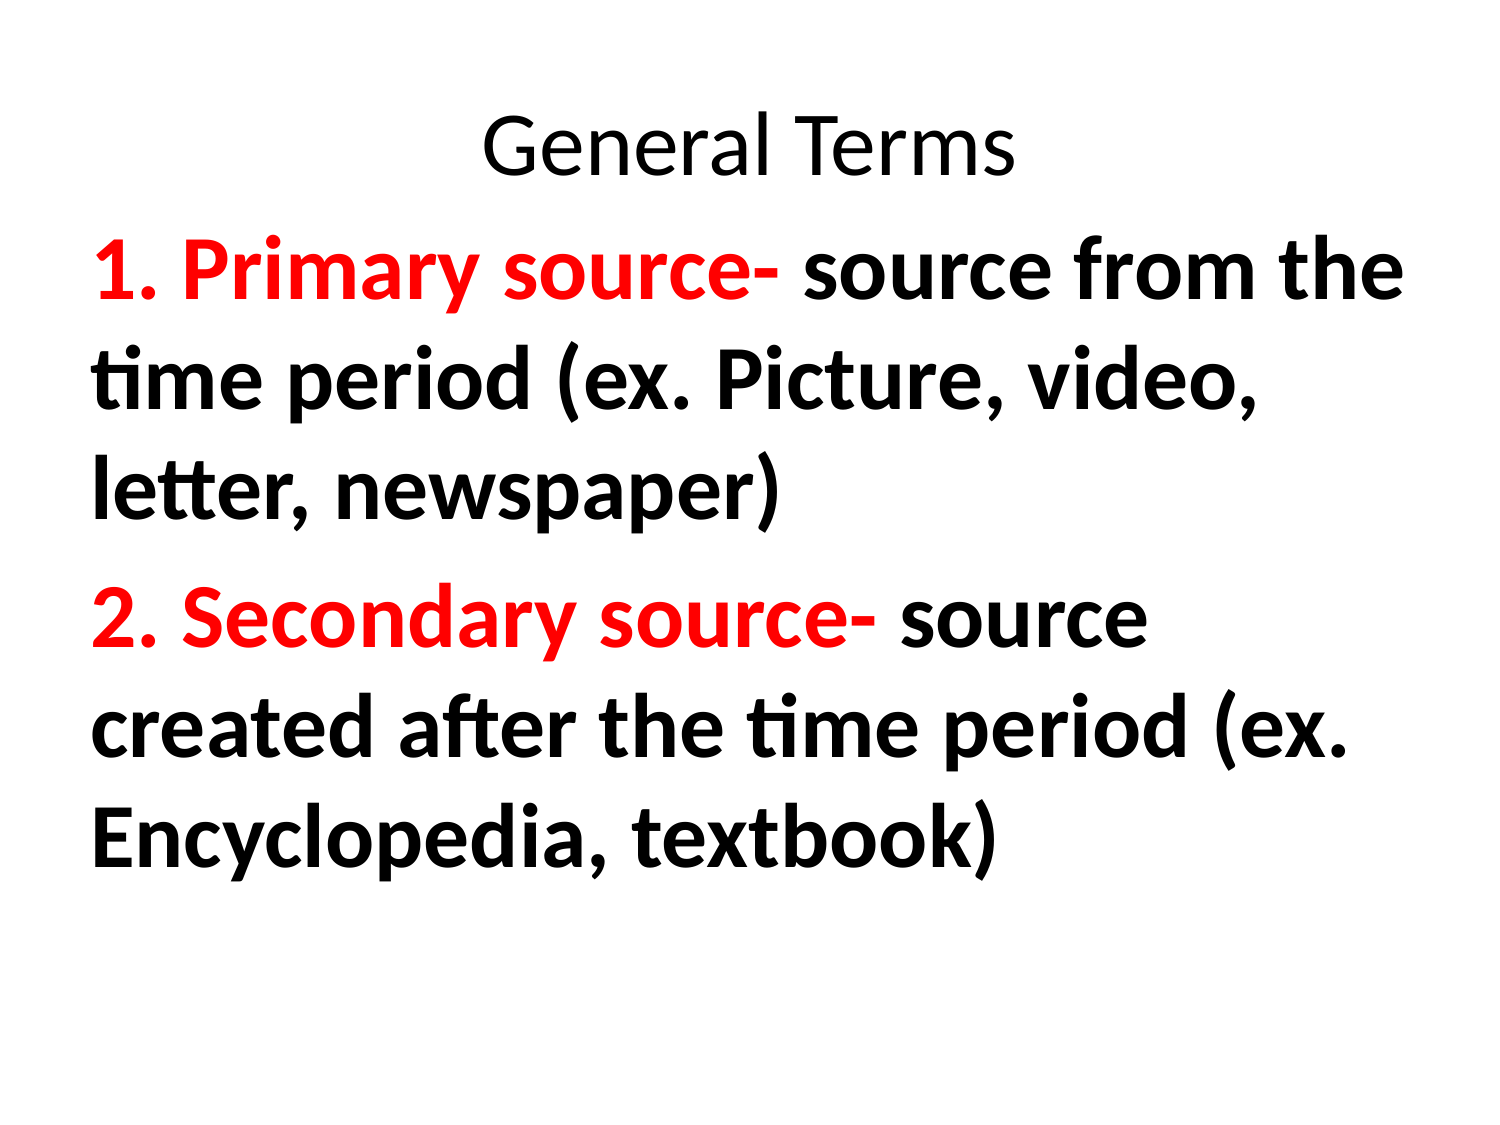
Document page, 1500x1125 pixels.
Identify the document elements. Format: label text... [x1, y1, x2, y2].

list 1. Primary source- source from the time period (ex. Picture, video, letter, newspaper) 2. Secondary source- source created after the time period (ex. Encyclopedia, textbook) [75, 200, 1425, 1005]
title General Terms [75, 45, 1425, 200]
